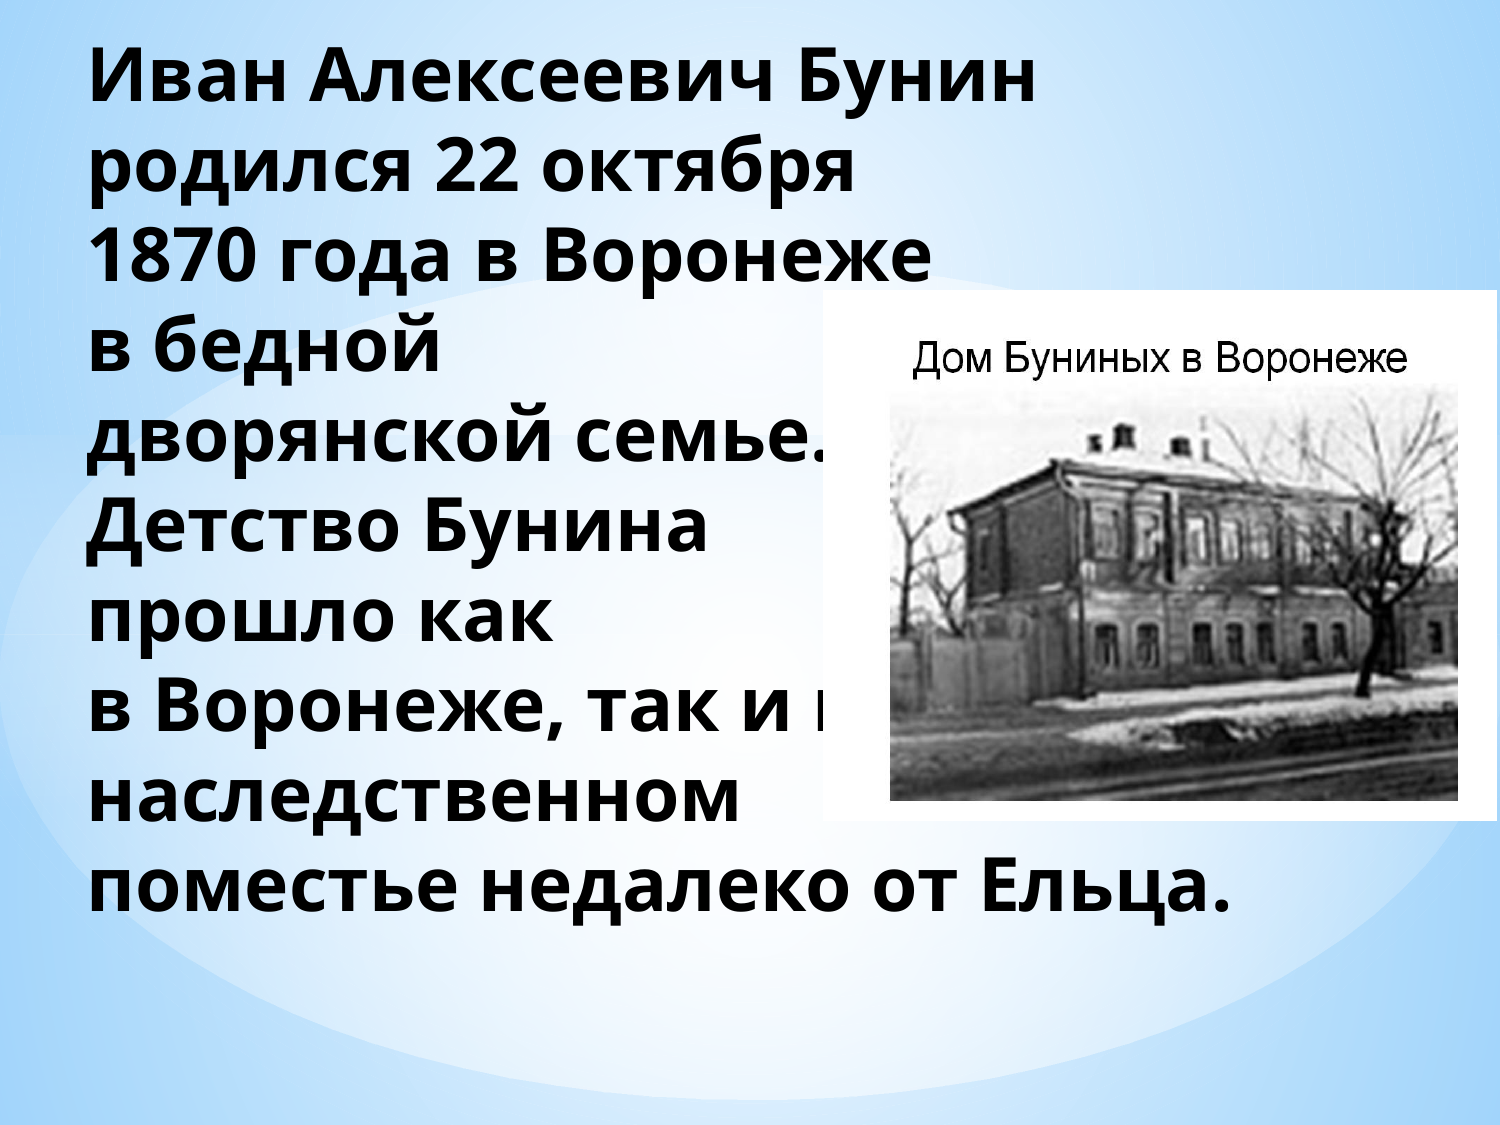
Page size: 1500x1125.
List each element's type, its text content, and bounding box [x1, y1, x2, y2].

title Иван Алексеевич Бунин родился 22 октября 1870 года в Воронеже в бедной дворянской семье. Детство Бунина прошло как в Воронеже, так и в наследственном поместье недалеко от Ельца. [41, 19, 1471, 835]
picture [822, 290, 1497, 821]
